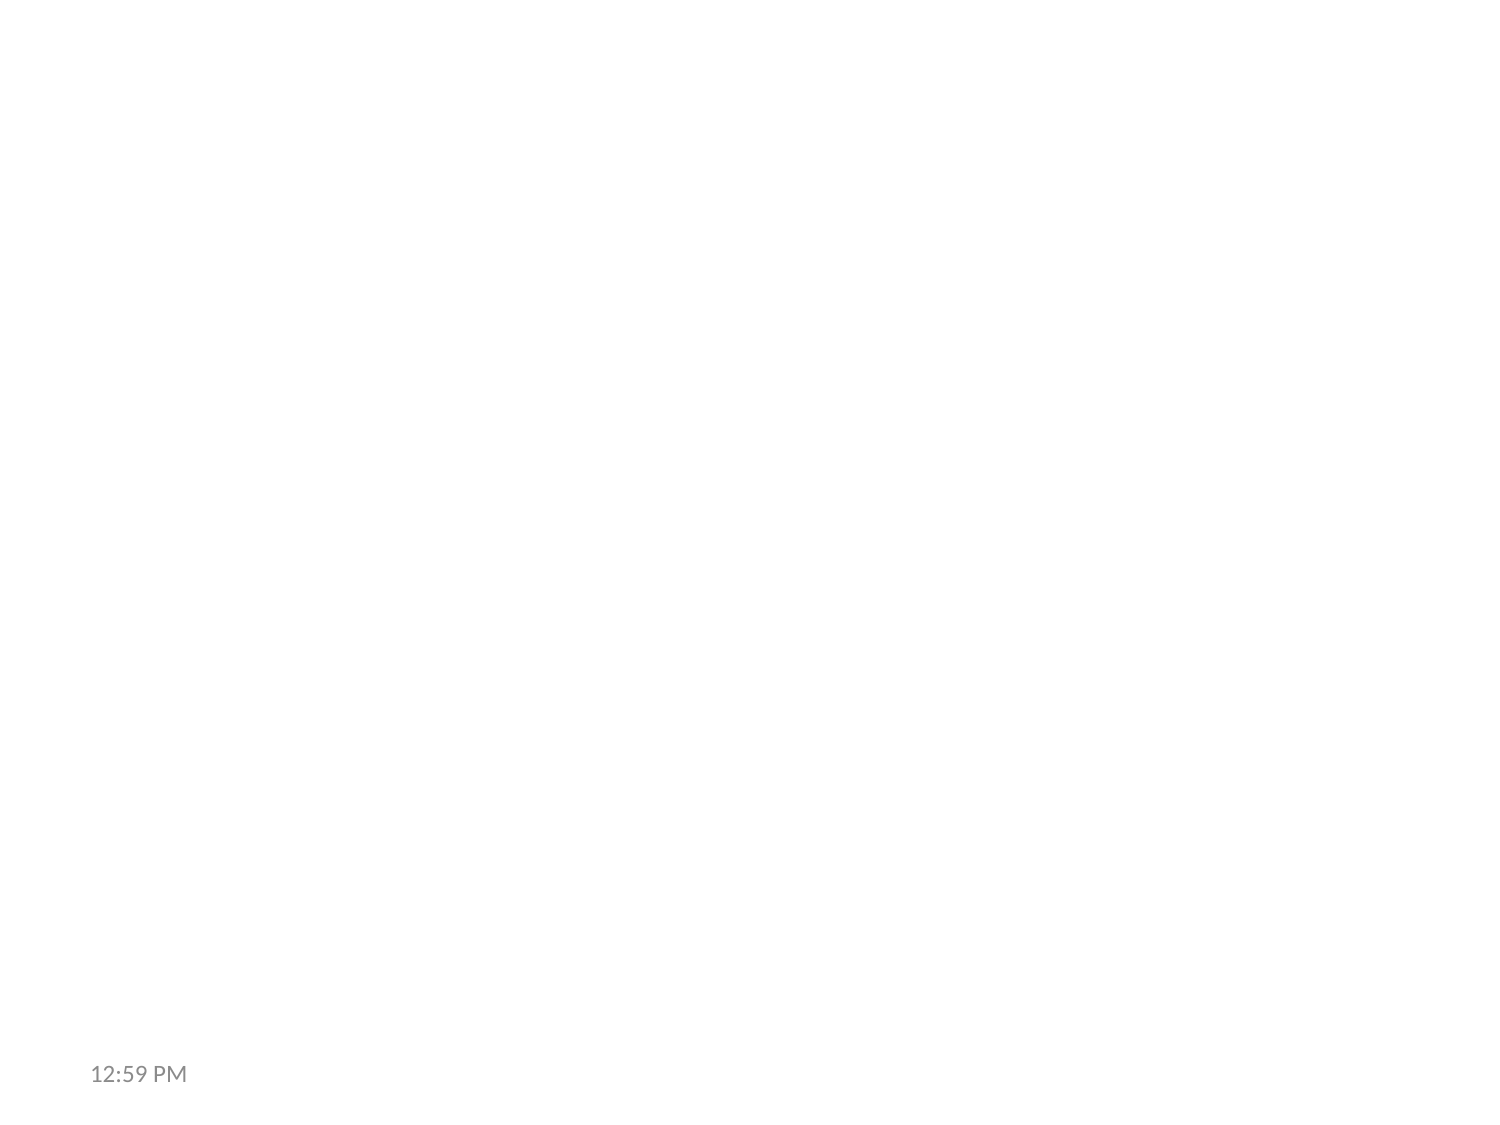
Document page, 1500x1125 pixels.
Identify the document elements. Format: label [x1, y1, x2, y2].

slide_number [75, 1042, 425, 1103]
